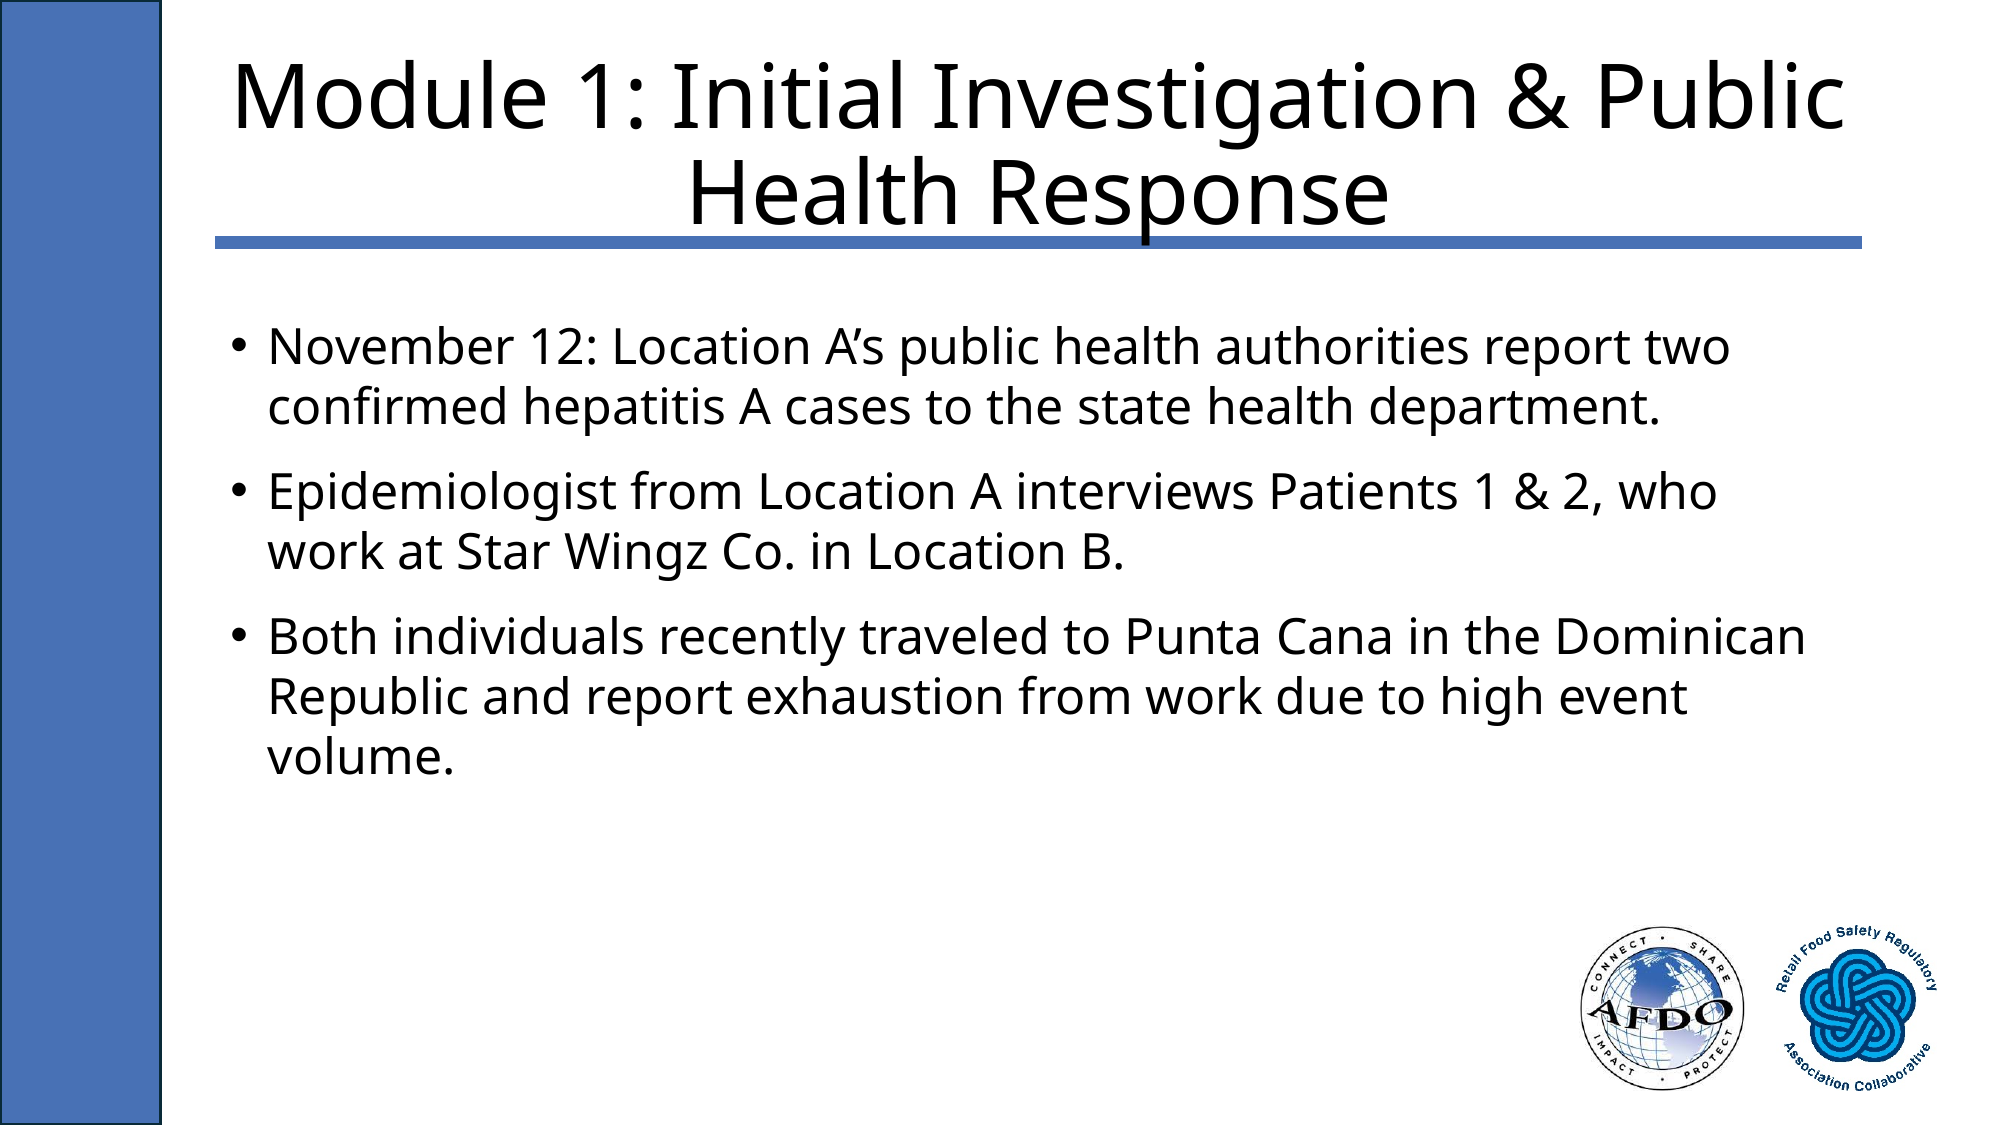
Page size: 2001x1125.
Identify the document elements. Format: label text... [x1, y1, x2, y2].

list November 12: Location A’s public health authorities report two confirmed hepatitis A cases to the state health department. Epidemiologist from Location A interviews Patients 1 & 2, who work at Star Wingz Co. in Location B. Both individuals recently traveled to Punta Cana in the Dominican Republic and report exhaustion from work due to high event volume. [215, 306, 1863, 960]
picture [1776, 925, 1937, 1091]
title Module 1: Initial Investigation & Public Health Response [184, 41, 1894, 254]
picture [1579, 960, 1745, 1091]
